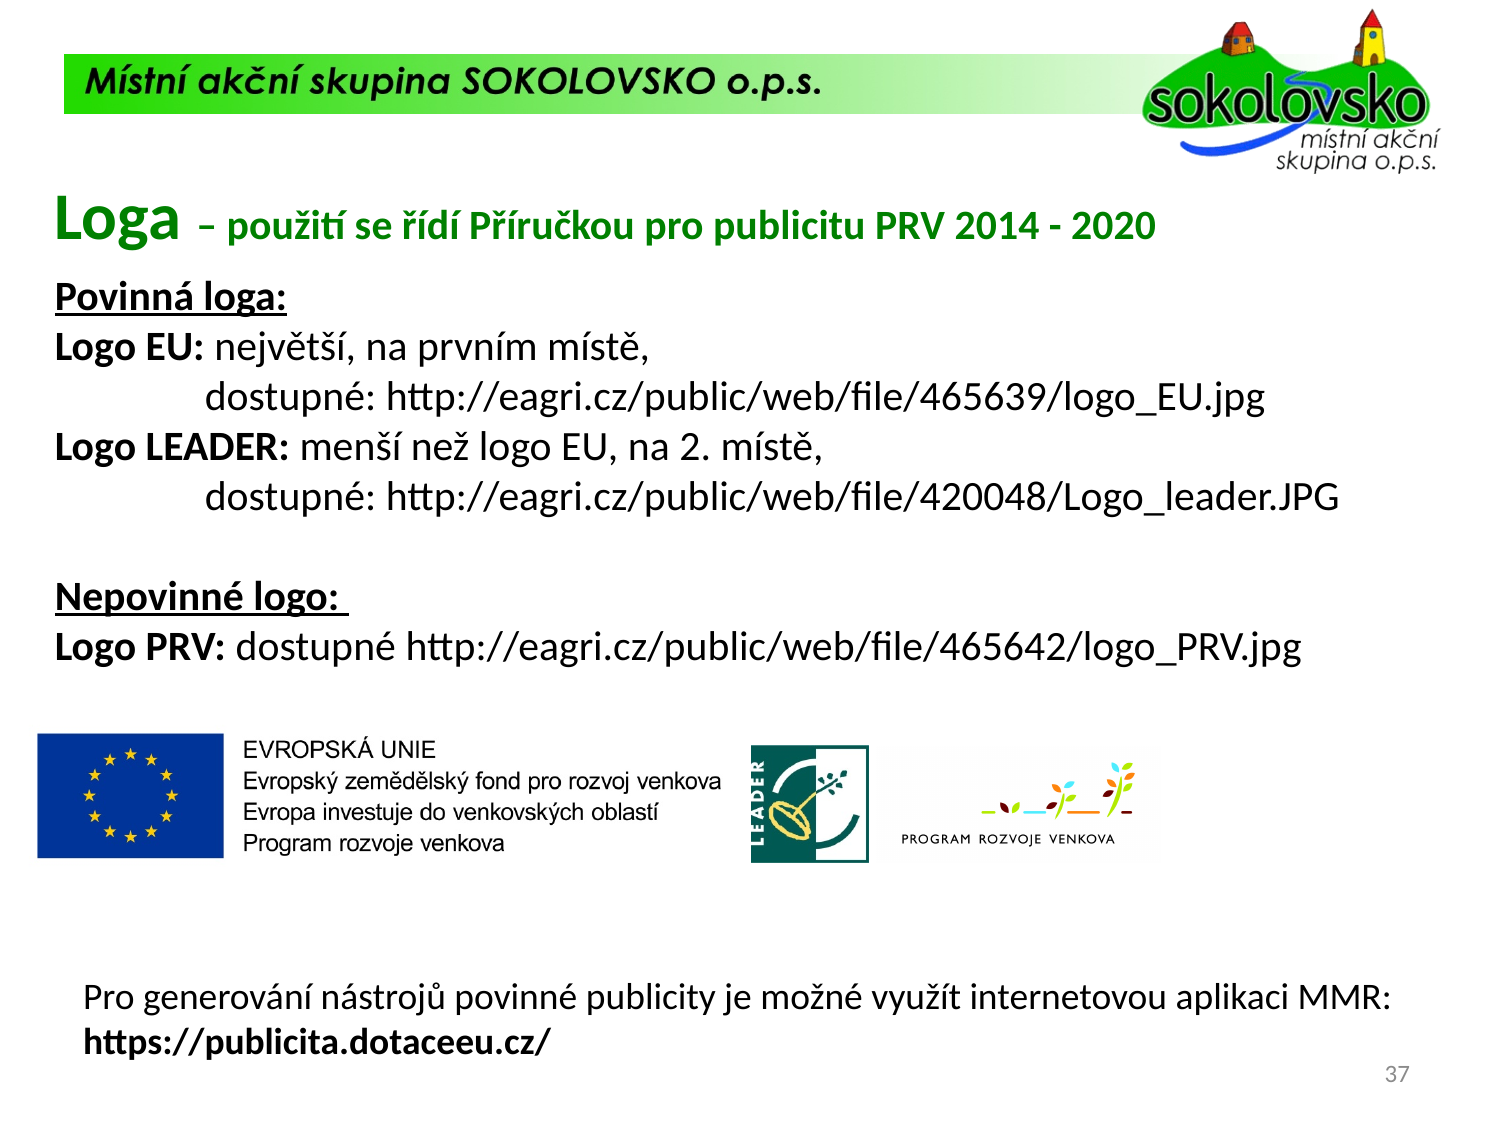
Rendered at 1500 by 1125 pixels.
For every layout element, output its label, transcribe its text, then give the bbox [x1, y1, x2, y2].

slide_number 37 [1074, 1042, 1425, 1103]
text_box Povinná loga: Logo EU: největší, na prvním místě, dostupné: http://eagri.cz/public/web/file/465639/logo_EU.jpg Logo LEADER: menší než logo EU, na 2. místě, dostupné: http://eagri.cz/public/web/file/420048/Logo_leader.JPG Nepovinné logo: Logo PRV: dostupné http://eagri.cz/public/web/file/465642/logo_PRV.jpg [40, 261, 1454, 727]
text_box Pro generování nástrojů povinné publicity je možné využít internetovou aplikaci MMR: https://publicita.dotaceeu.cz/ [68, 964, 1408, 1070]
picture [0, 692, 869, 899]
text_box Loga – použití se řídí Příručkou pro publicitu PRV 2014 - 2020 [40, 165, 1460, 261]
picture [876, 746, 1161, 864]
picture [64, 0, 1455, 197]
